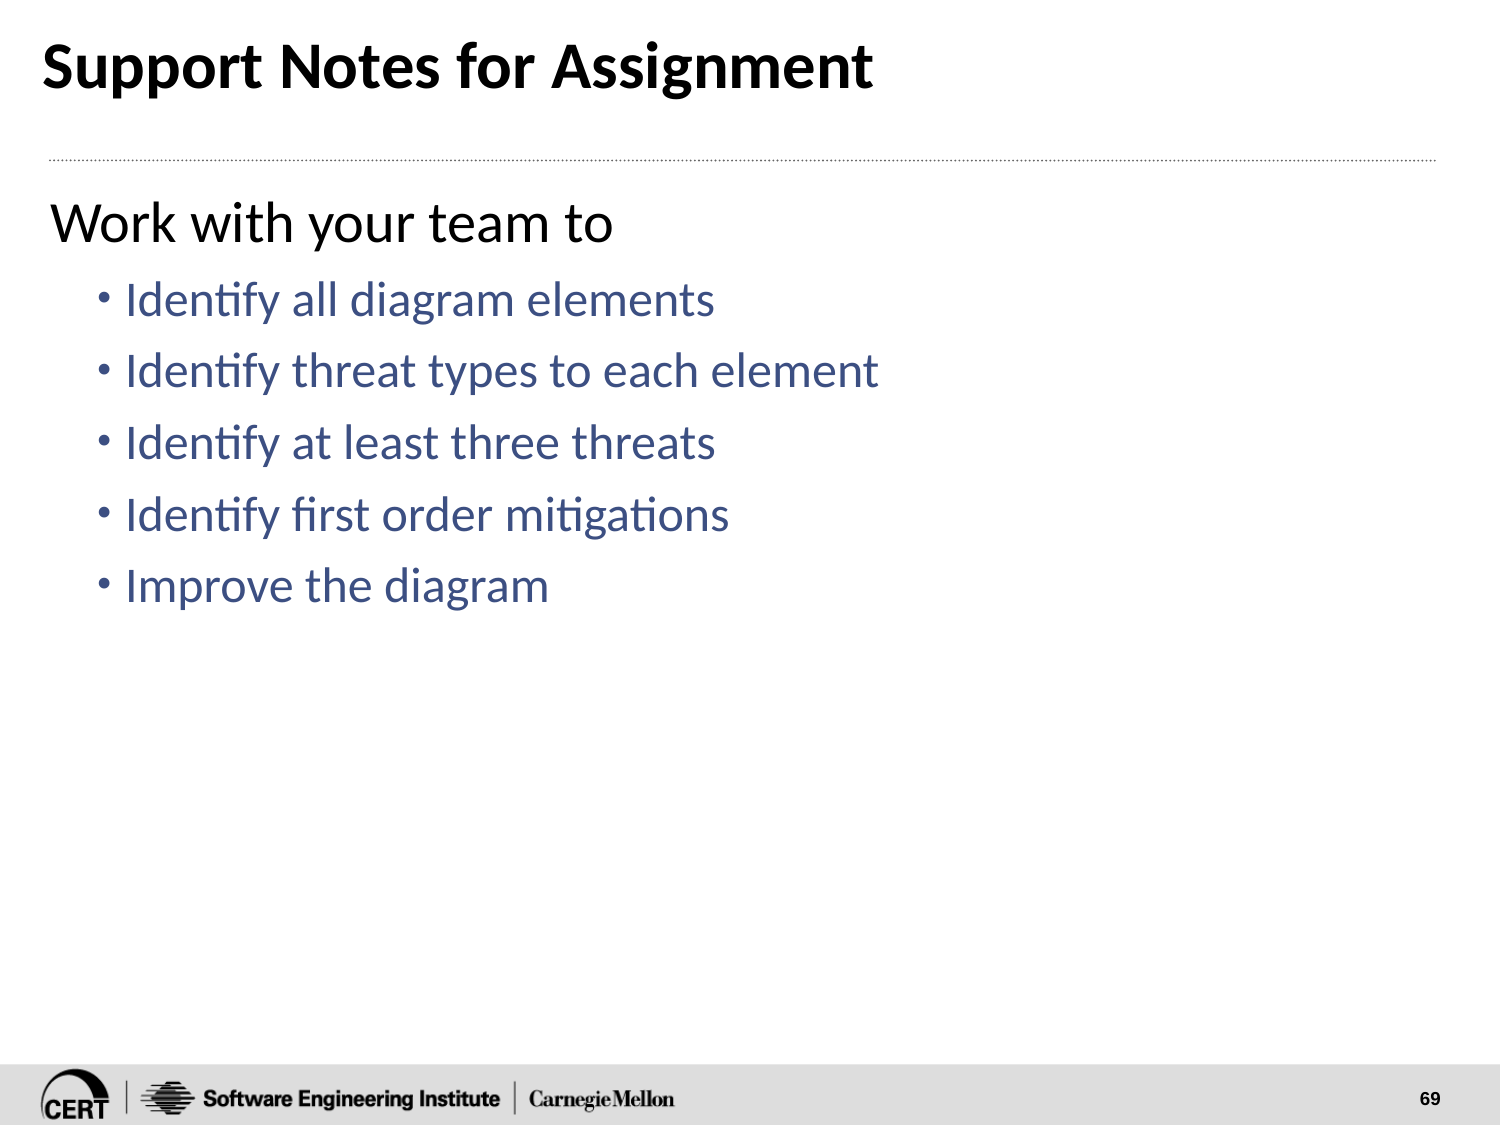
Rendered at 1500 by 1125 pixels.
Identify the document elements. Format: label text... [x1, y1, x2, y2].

title Support Notes for Assignment [42, 37, 1434, 155]
list Work with your team to Identify all diagram elements Identify threat types to each element Identify at least three threats Identify first order mitigations Improve the diagram [49, 187, 1438, 1001]
picture [24, 1065, 688, 1125]
